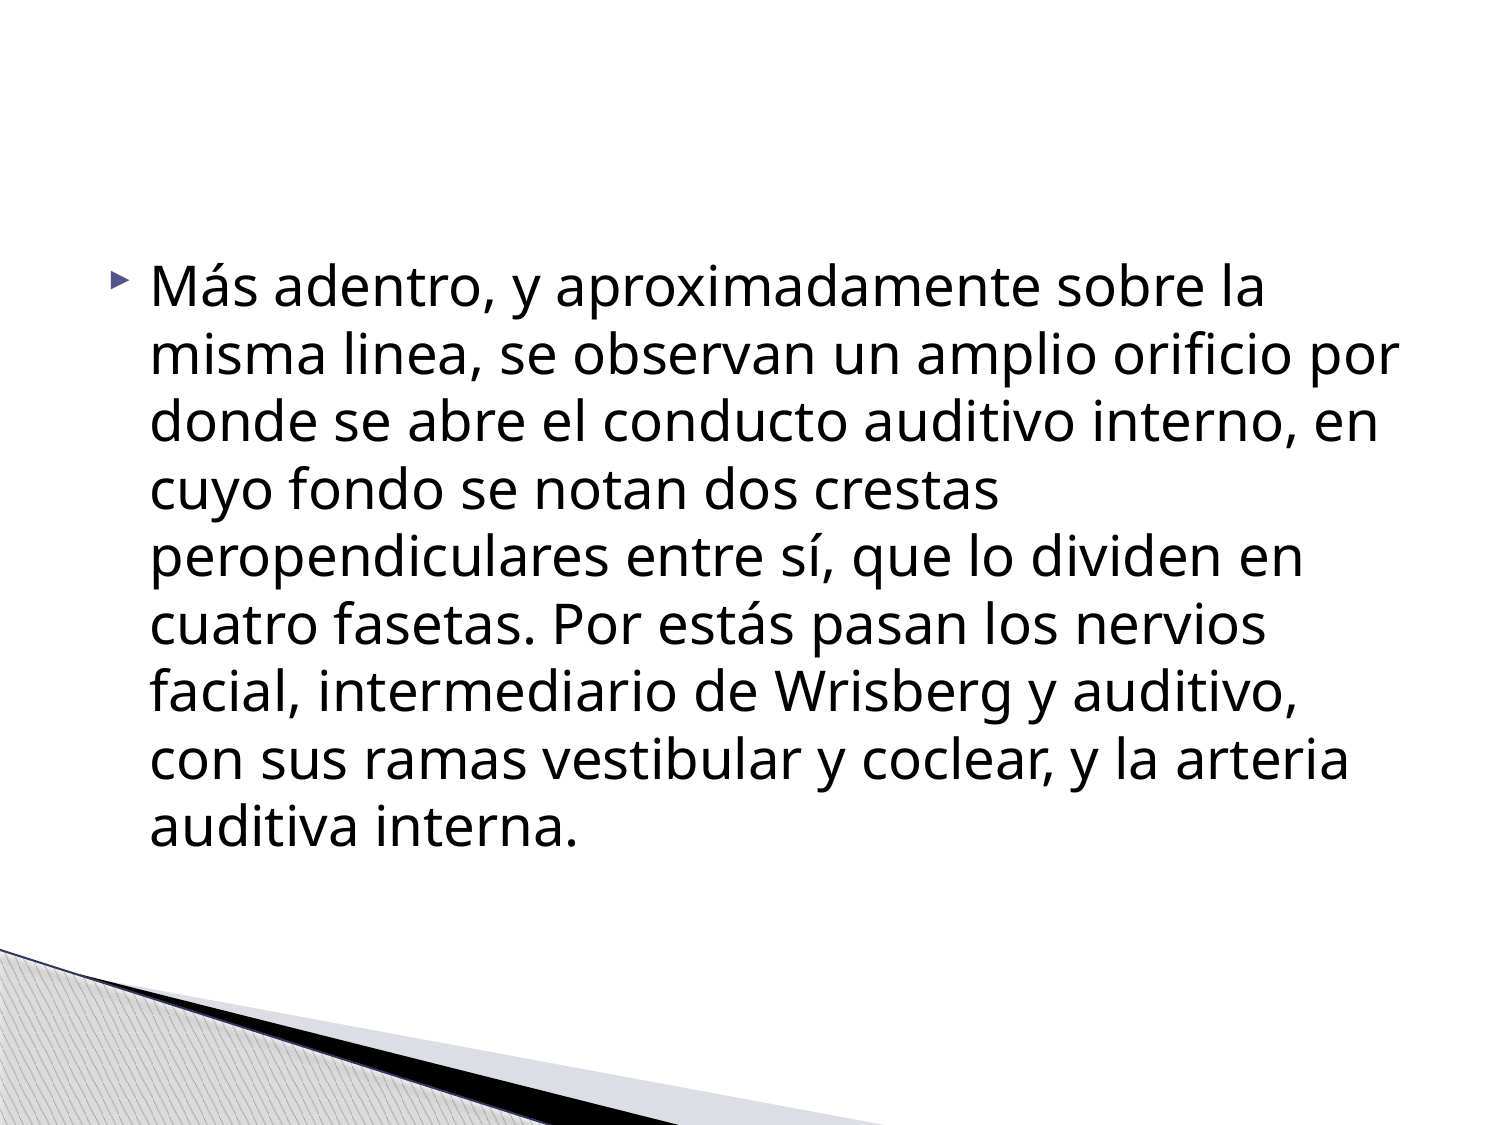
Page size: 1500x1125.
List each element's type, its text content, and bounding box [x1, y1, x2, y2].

list Más adentro, y aproximadamente sobre la misma linea, se observan un amplio orificio por donde se abre el conducto auditivo interno, en cuyo fondo se notan dos crestas peropendiculares entre sí, que lo dividen en cuatro fasetas. Por estás pasan los nervios facial, intermediario de Wrisberg y auditivo, con sus ramas vestibular y coclear, y la arteria auditiva interna. [75, 243, 1425, 986]
